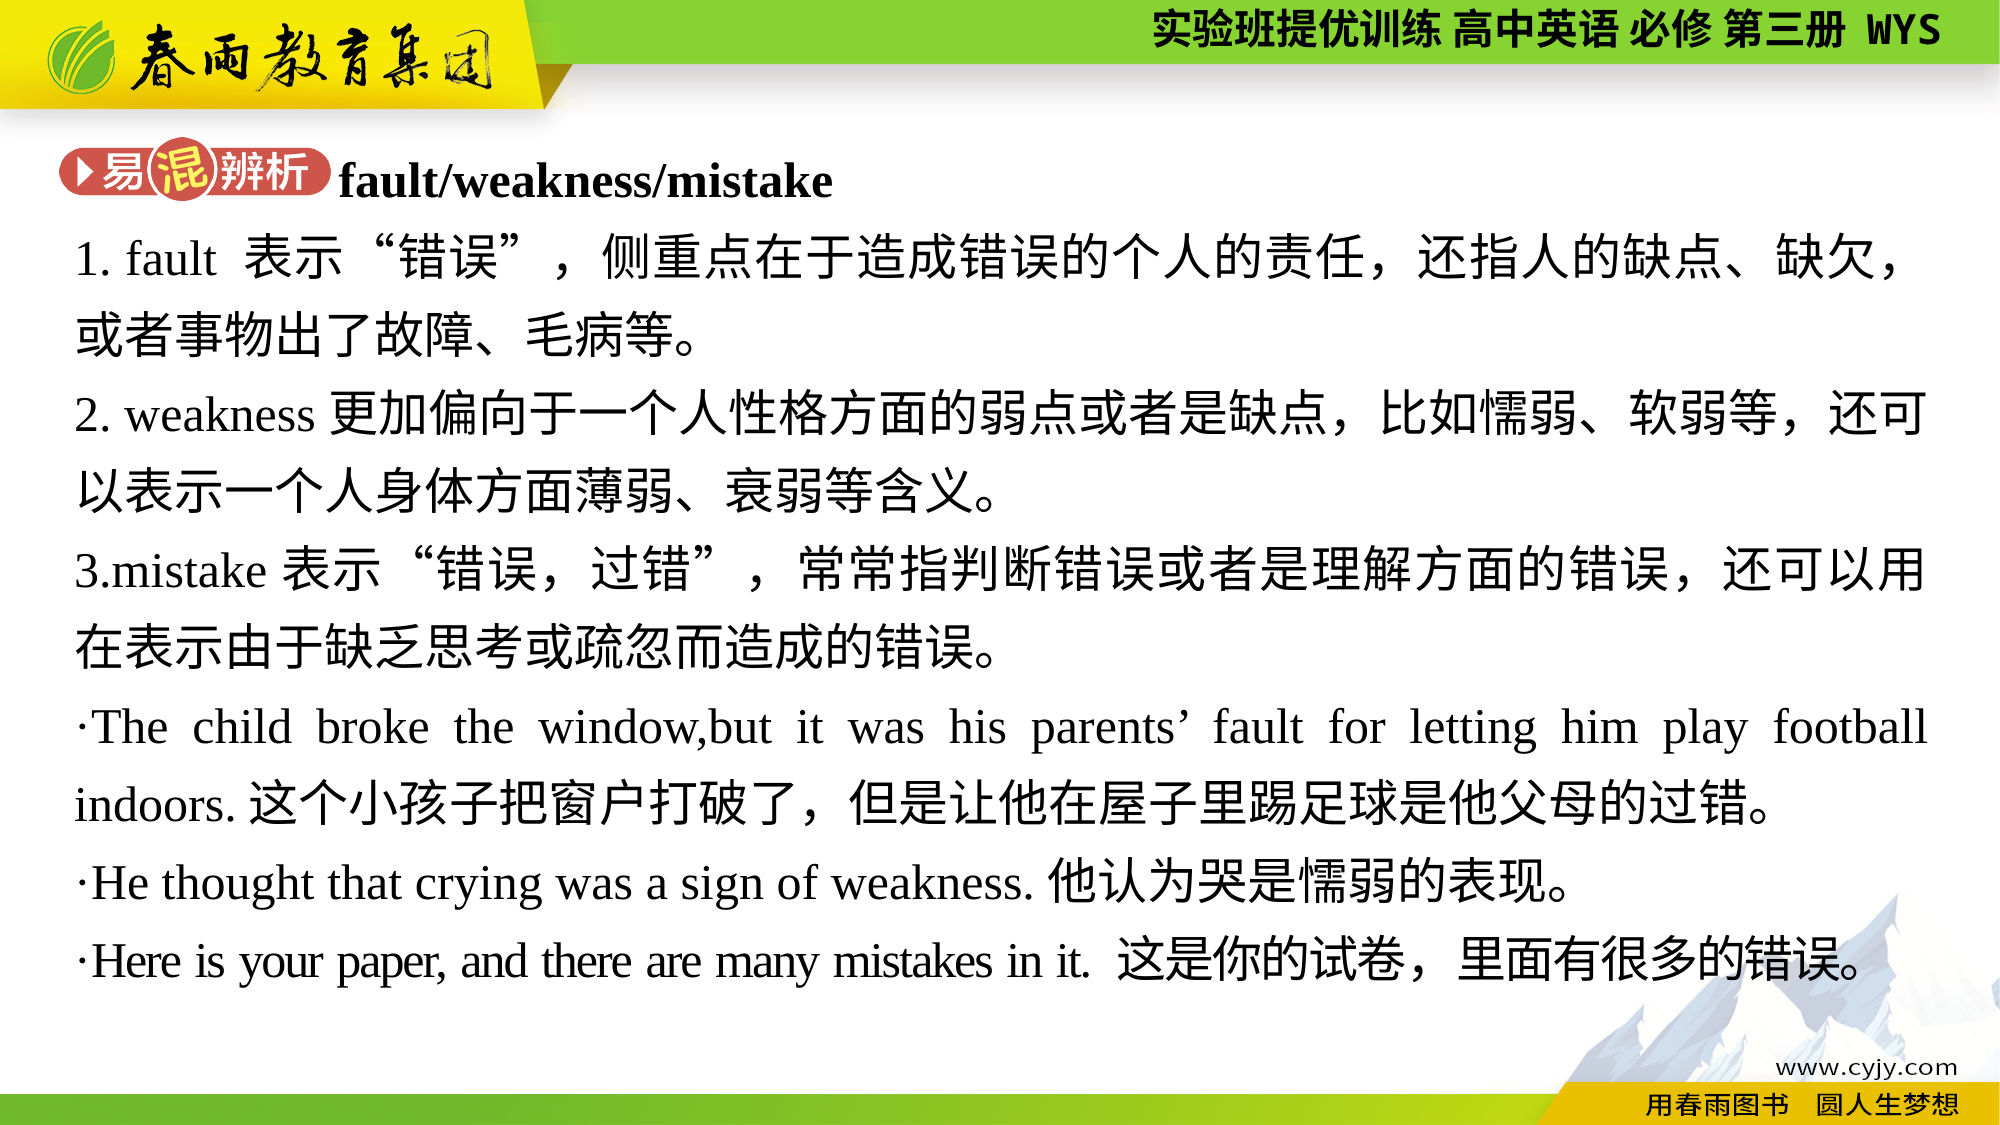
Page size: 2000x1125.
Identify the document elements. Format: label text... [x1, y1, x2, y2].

list fault/weakness/mistake 1. fault 表示“错误”，侧重点在于造成错误的个人的责任，还指人的缺点、缺欠，或者事物出了故障、毛病等。 2. weakness更加偏向于一个人性格方面的弱点或者是缺点，比如懦弱、软弱等，还可以表示一个人身体方面薄弱、衰弱等含义。 3.mistake表示“错误，过错”，常常指判断错误或者是理解方面的错误，还可以用在表示由于缺乏思考或疏忽而造成的错误。 ·The child broke the window,but it was his parents’ fault for letting him play football indoors.这个小孩子把窗户打破了，但是让他在屋子里踢足球是他父母的过错。 ·He thought that crying was a sign of weakness.他认为哭是懦弱的表现。 ·Here is your paper, and there are many mistakes in it. 这是你的试卷，里面有很多的错误。 [59, 122, 1944, 996]
picture [0, 0, 2000, 1125]
